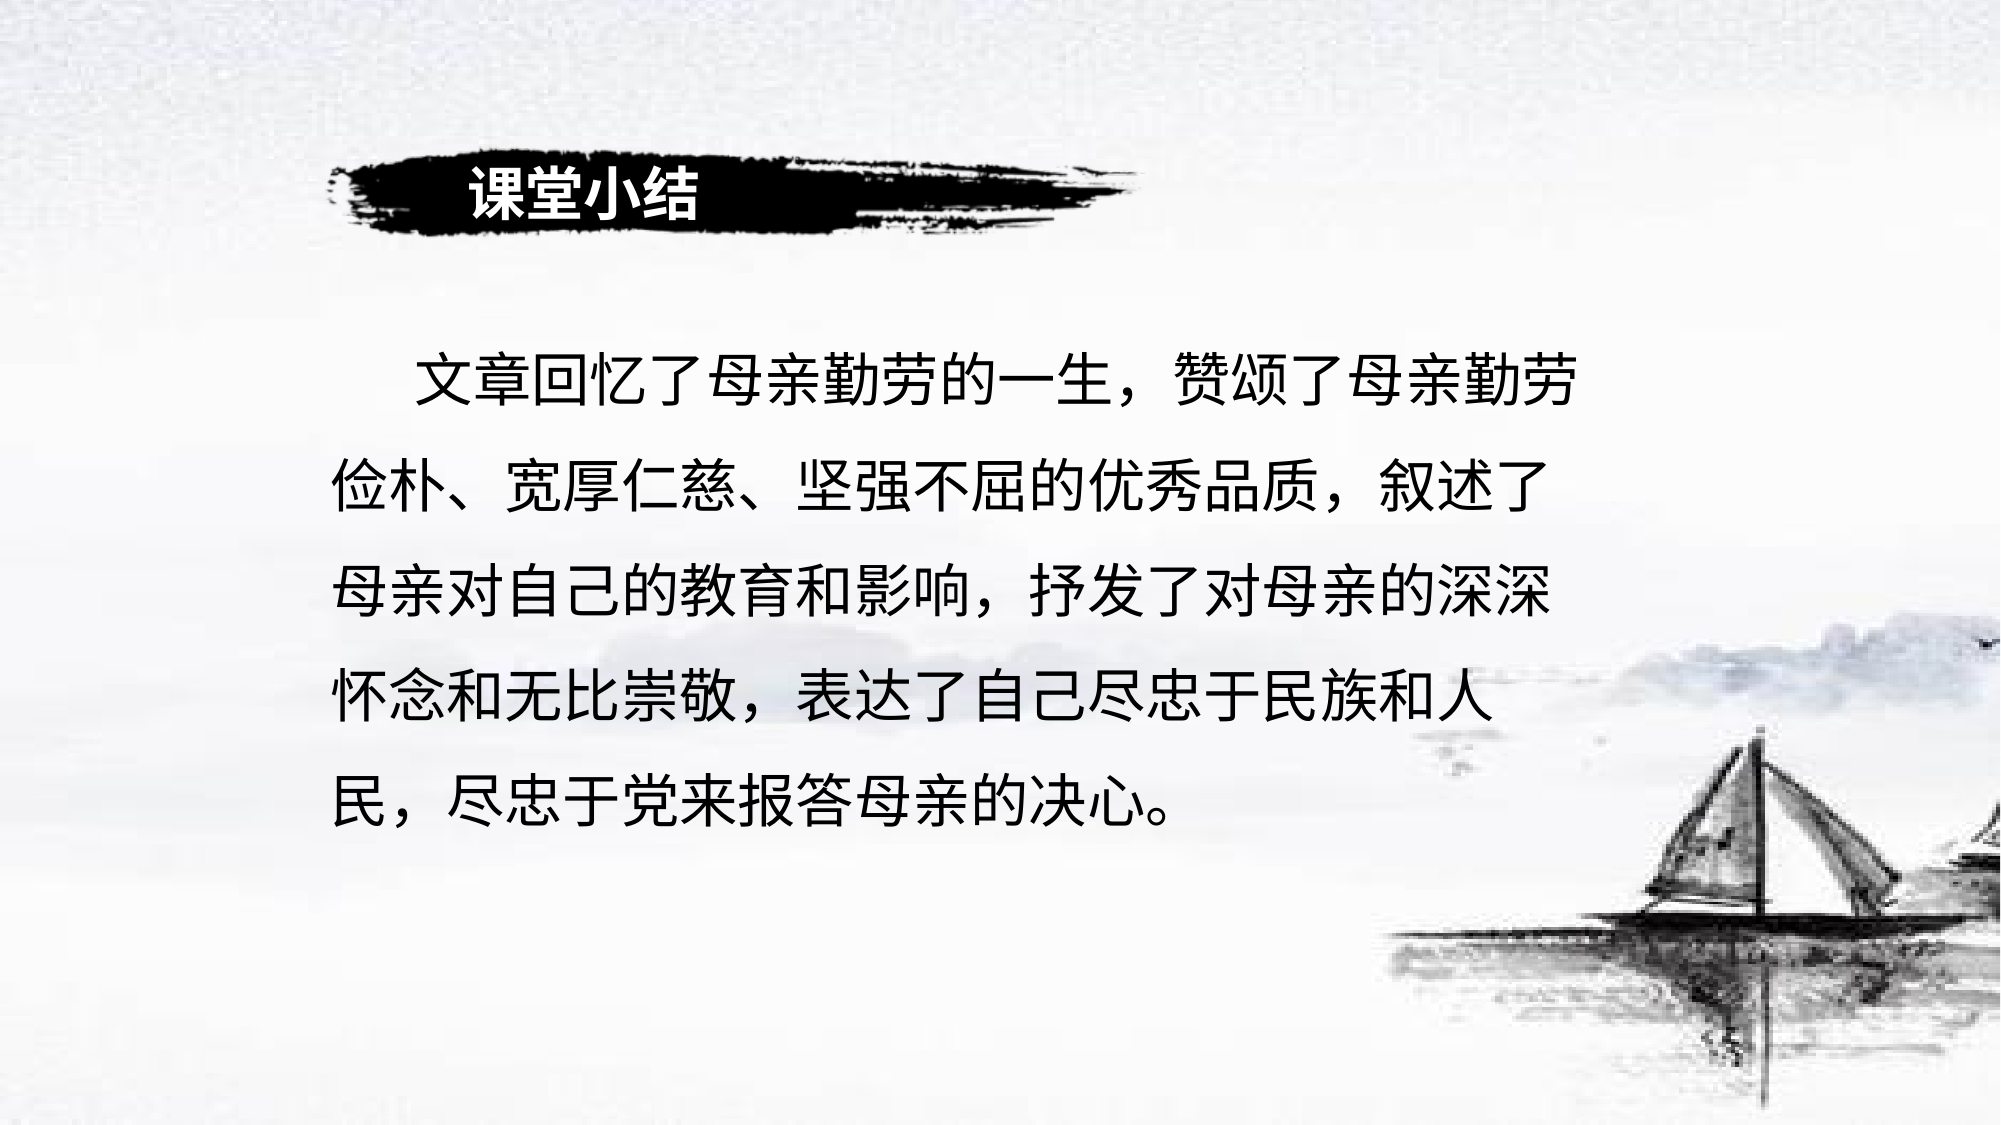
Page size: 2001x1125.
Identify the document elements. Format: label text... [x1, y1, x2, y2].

text_box 文章回忆了母亲勤劳的一生，赞颂了母亲勤劳俭朴、宽厚仁慈、坚强不屈的优秀品质，叙述了母亲对自己的教育和影响，抒发了对母亲的深深怀念和无比崇敬，表达了自己尽忠于民族和人民，尽忠于党来报答母亲的决心。 [315, 294, 1625, 842]
picture [0, 0, 2001, 1125]
